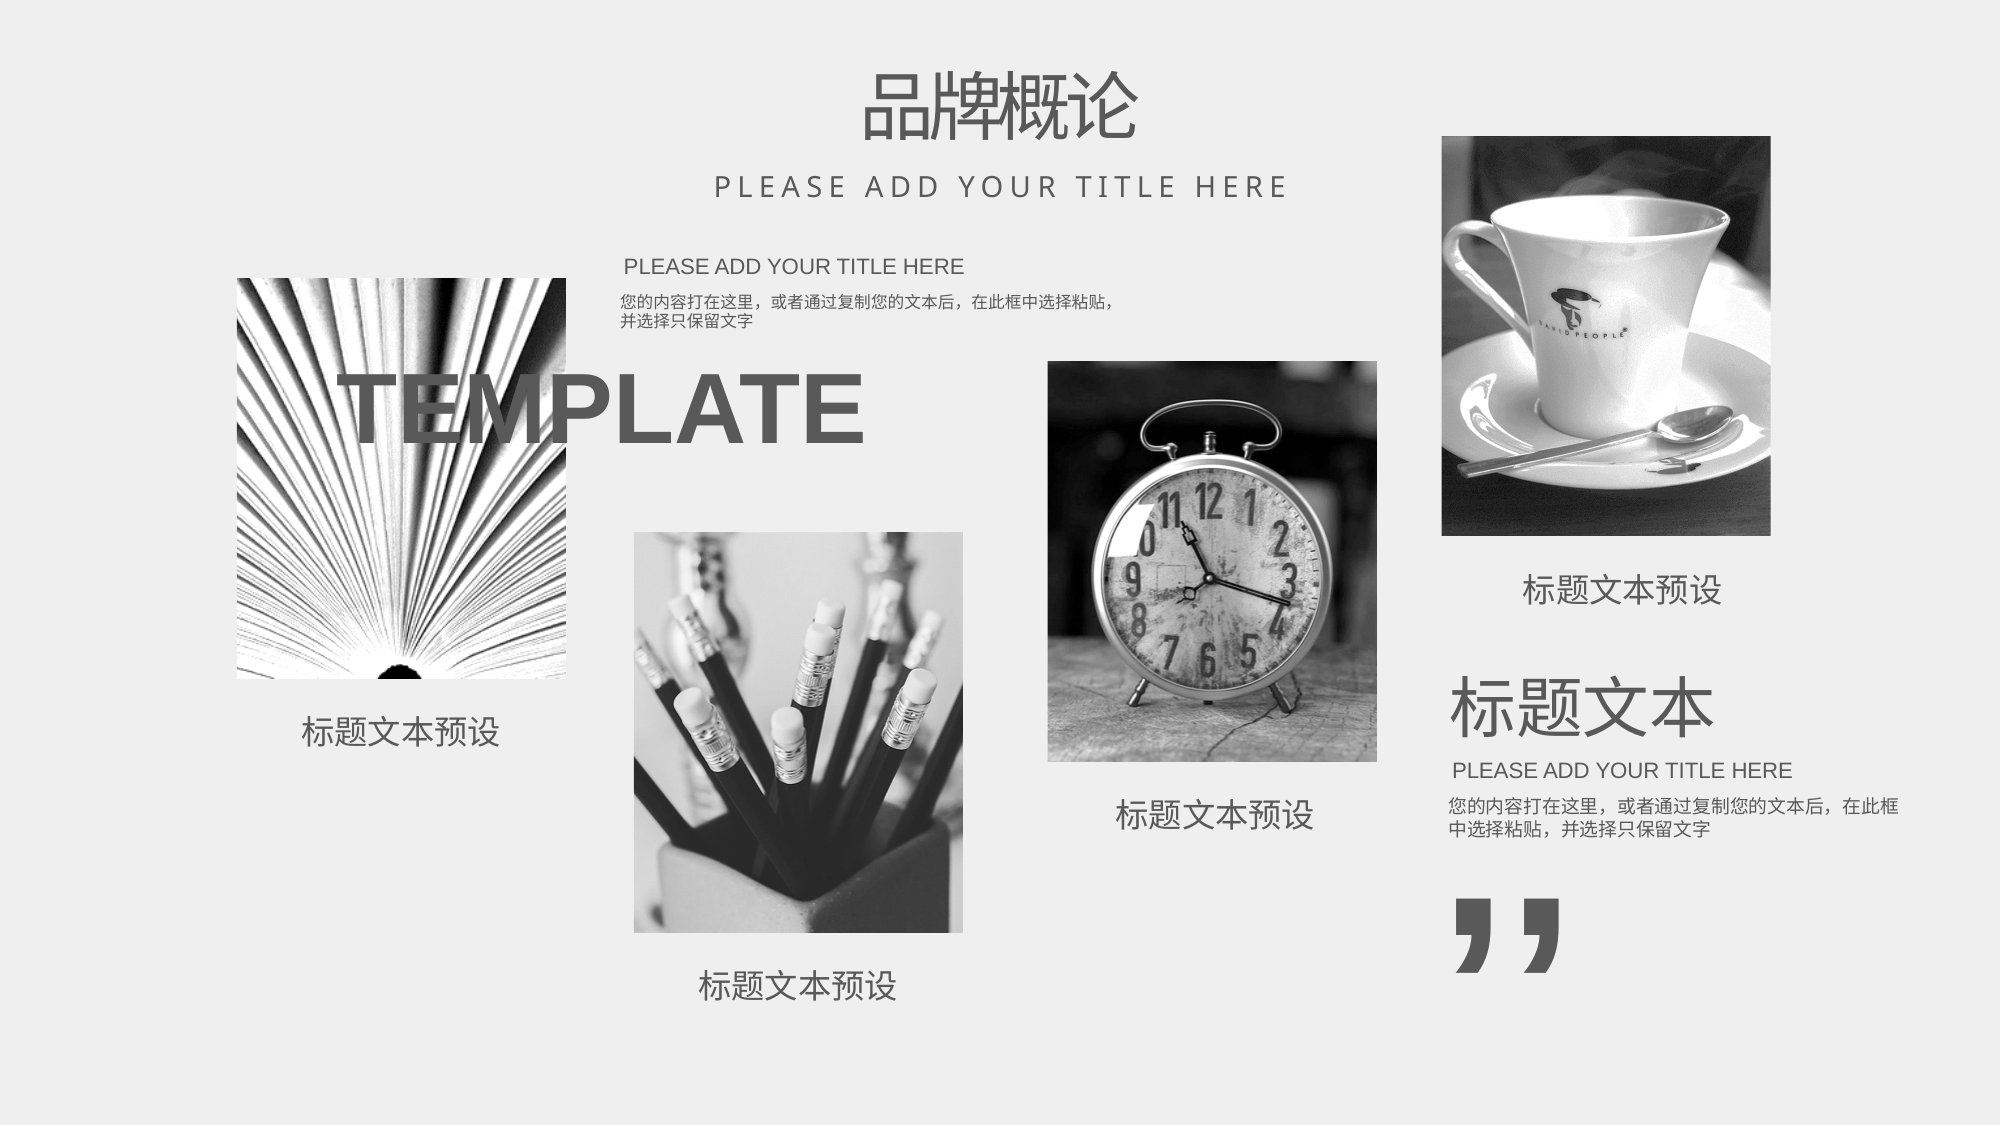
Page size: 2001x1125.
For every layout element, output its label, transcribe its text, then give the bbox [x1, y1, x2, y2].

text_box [573, 52, 1427, 214]
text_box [1441, 136, 1771, 617]
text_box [1586, 504, 1777, 1002]
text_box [236, 278, 566, 760]
text_box TEMPLATE [566, 336, 883, 472]
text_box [1047, 361, 1377, 843]
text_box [633, 532, 963, 1013]
text_box ,, [1424, 683, 1586, 992]
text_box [604, 244, 1145, 338]
